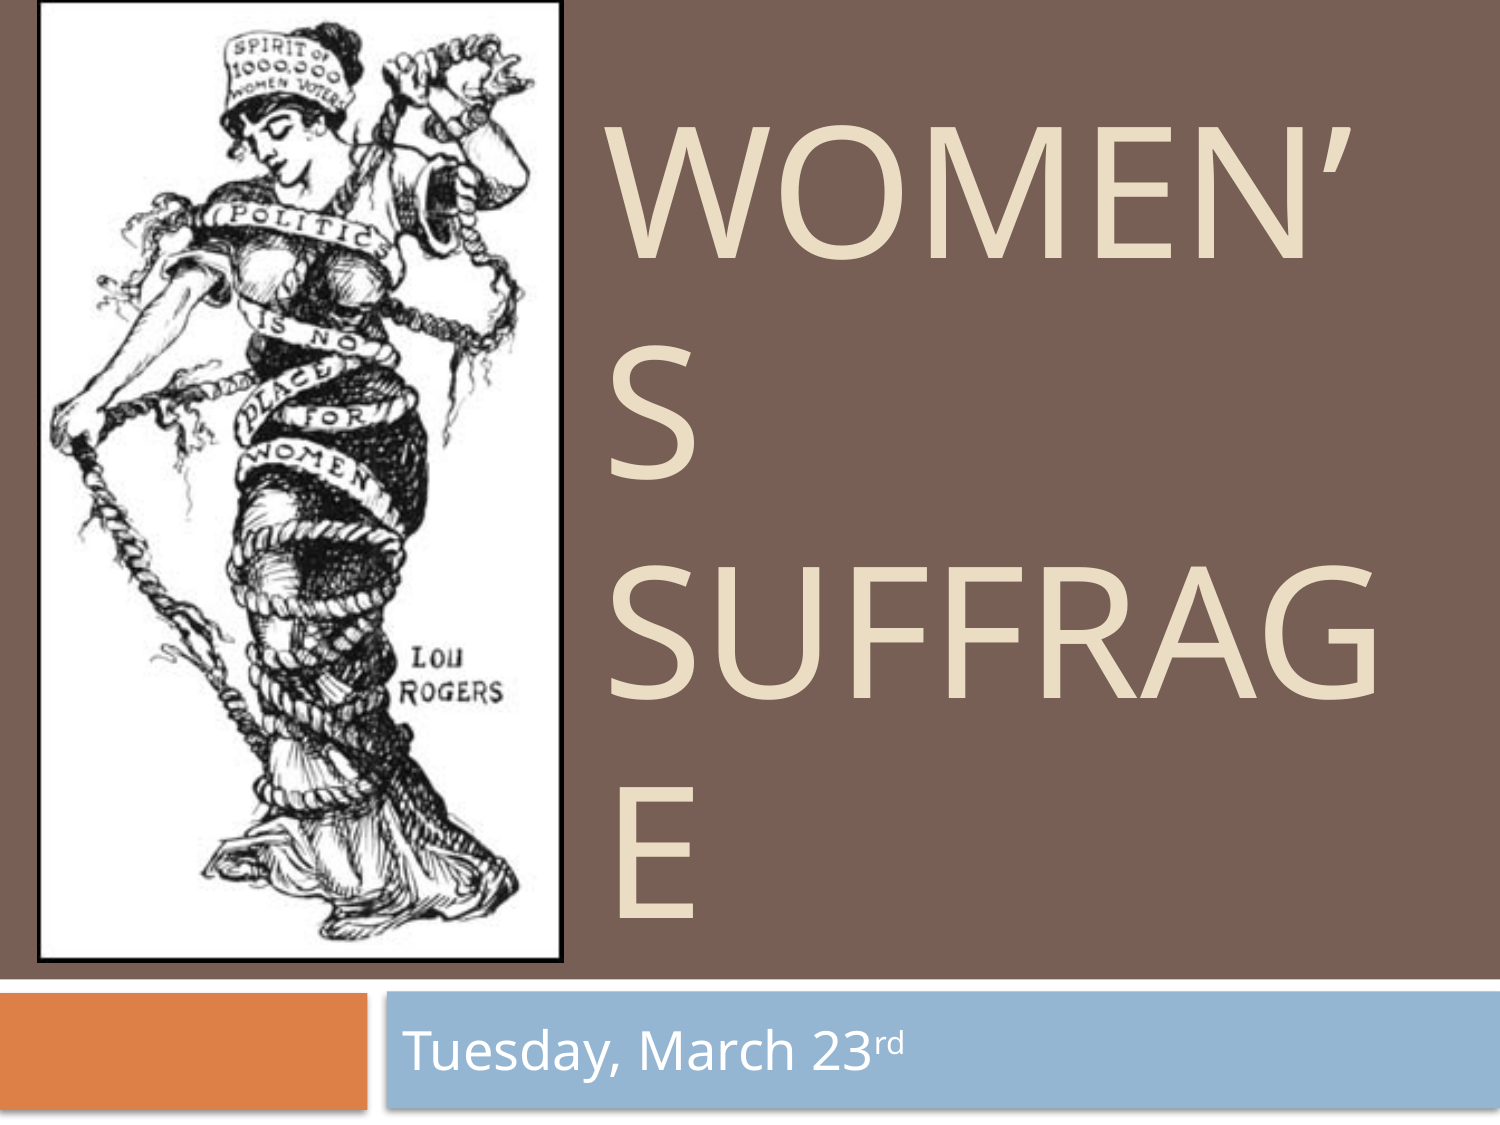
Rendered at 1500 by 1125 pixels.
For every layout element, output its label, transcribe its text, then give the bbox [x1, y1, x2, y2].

title Women’s Suffrage [587, 662, 1450, 963]
subtitle Tuesday, March 23rd [387, 992, 1488, 1105]
picture [37, 0, 564, 963]
